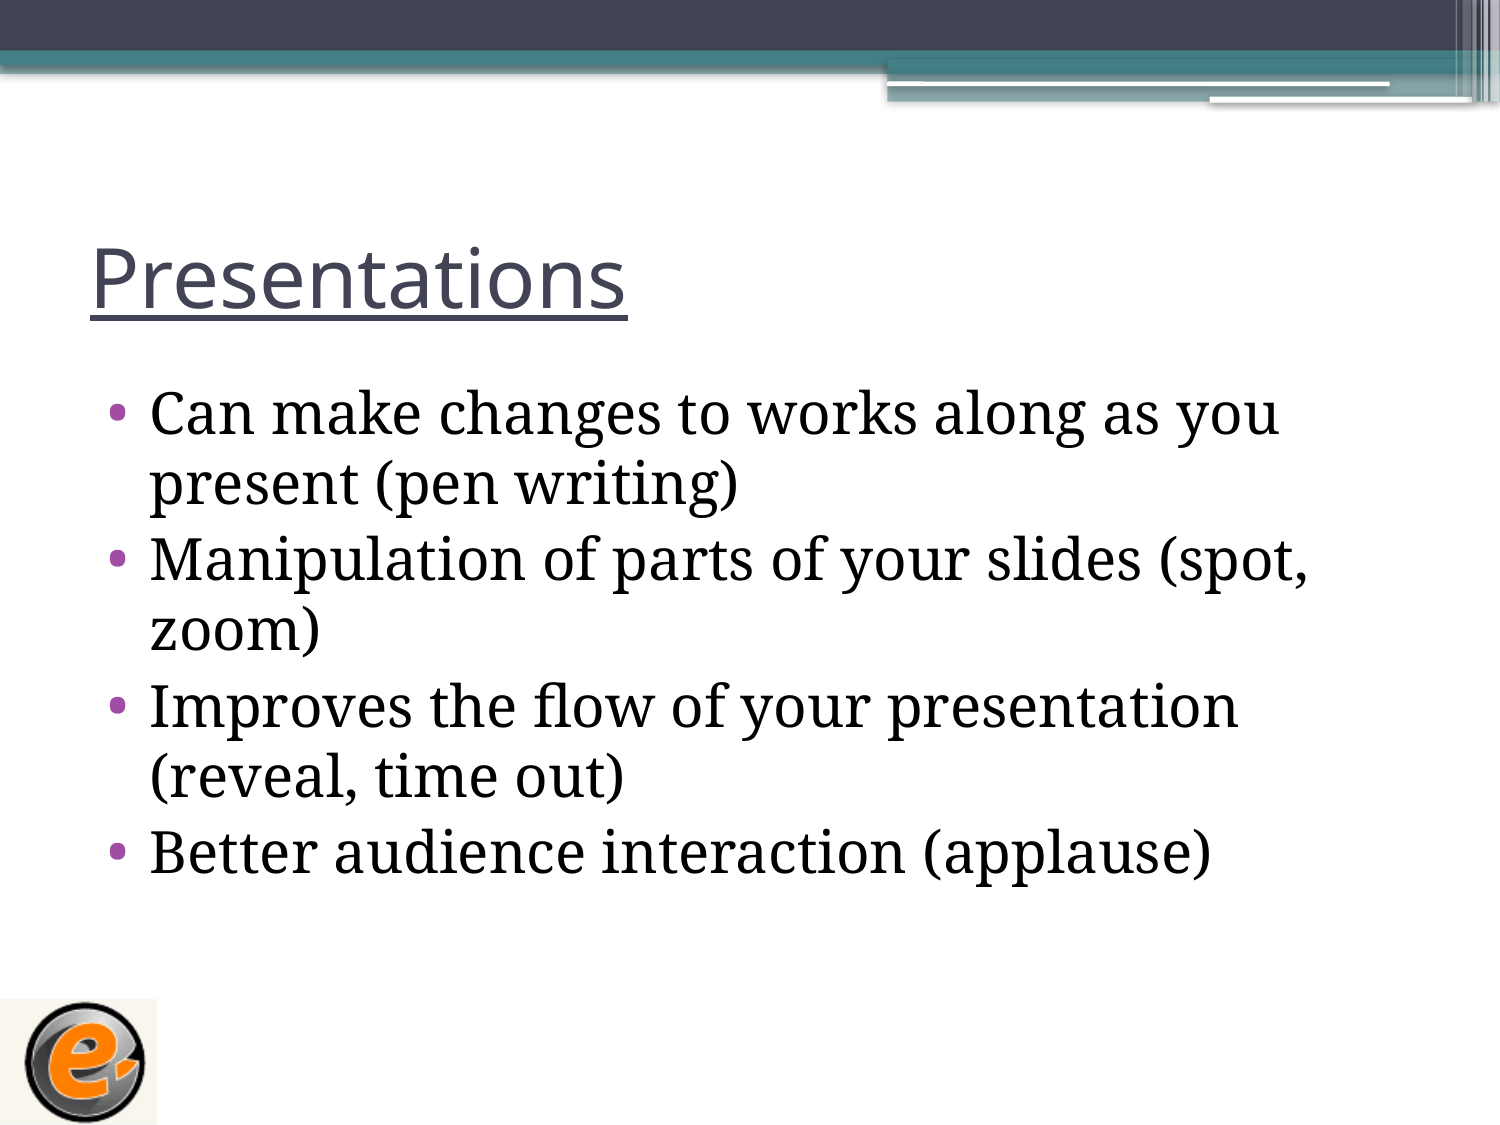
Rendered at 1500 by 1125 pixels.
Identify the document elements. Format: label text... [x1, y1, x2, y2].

picture [0, 999, 157, 1125]
list Can make changes to works along as you present (pen writing) Manipulation of parts of your slides (spot, zoom) Improves the flow of your presentation (reveal, time out) Better audience interaction (applause) [75, 368, 1425, 1079]
title Presentations [75, 187, 1425, 363]
